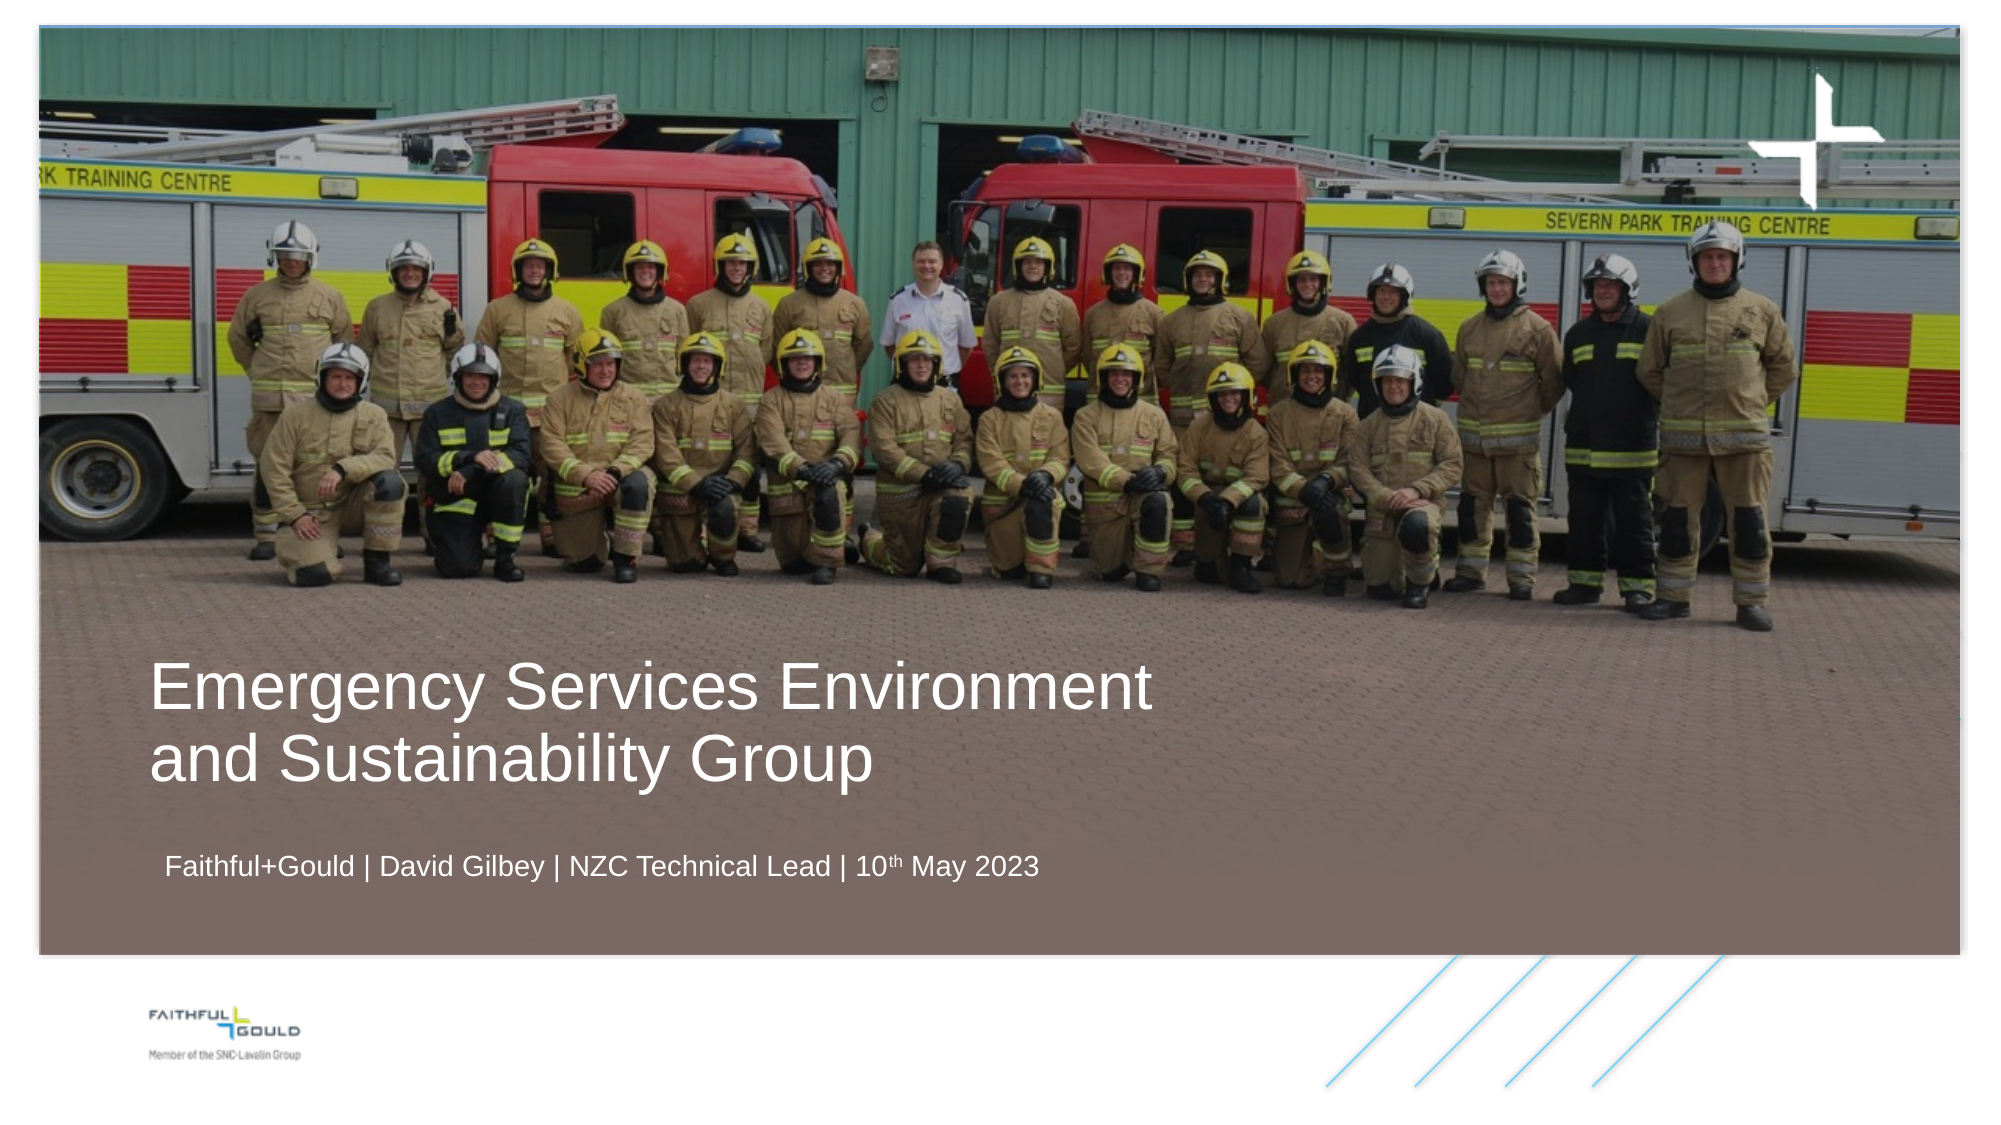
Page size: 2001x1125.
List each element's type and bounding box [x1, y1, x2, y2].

picture [39, 28, 1960, 955]
picture [140, 978, 315, 1074]
